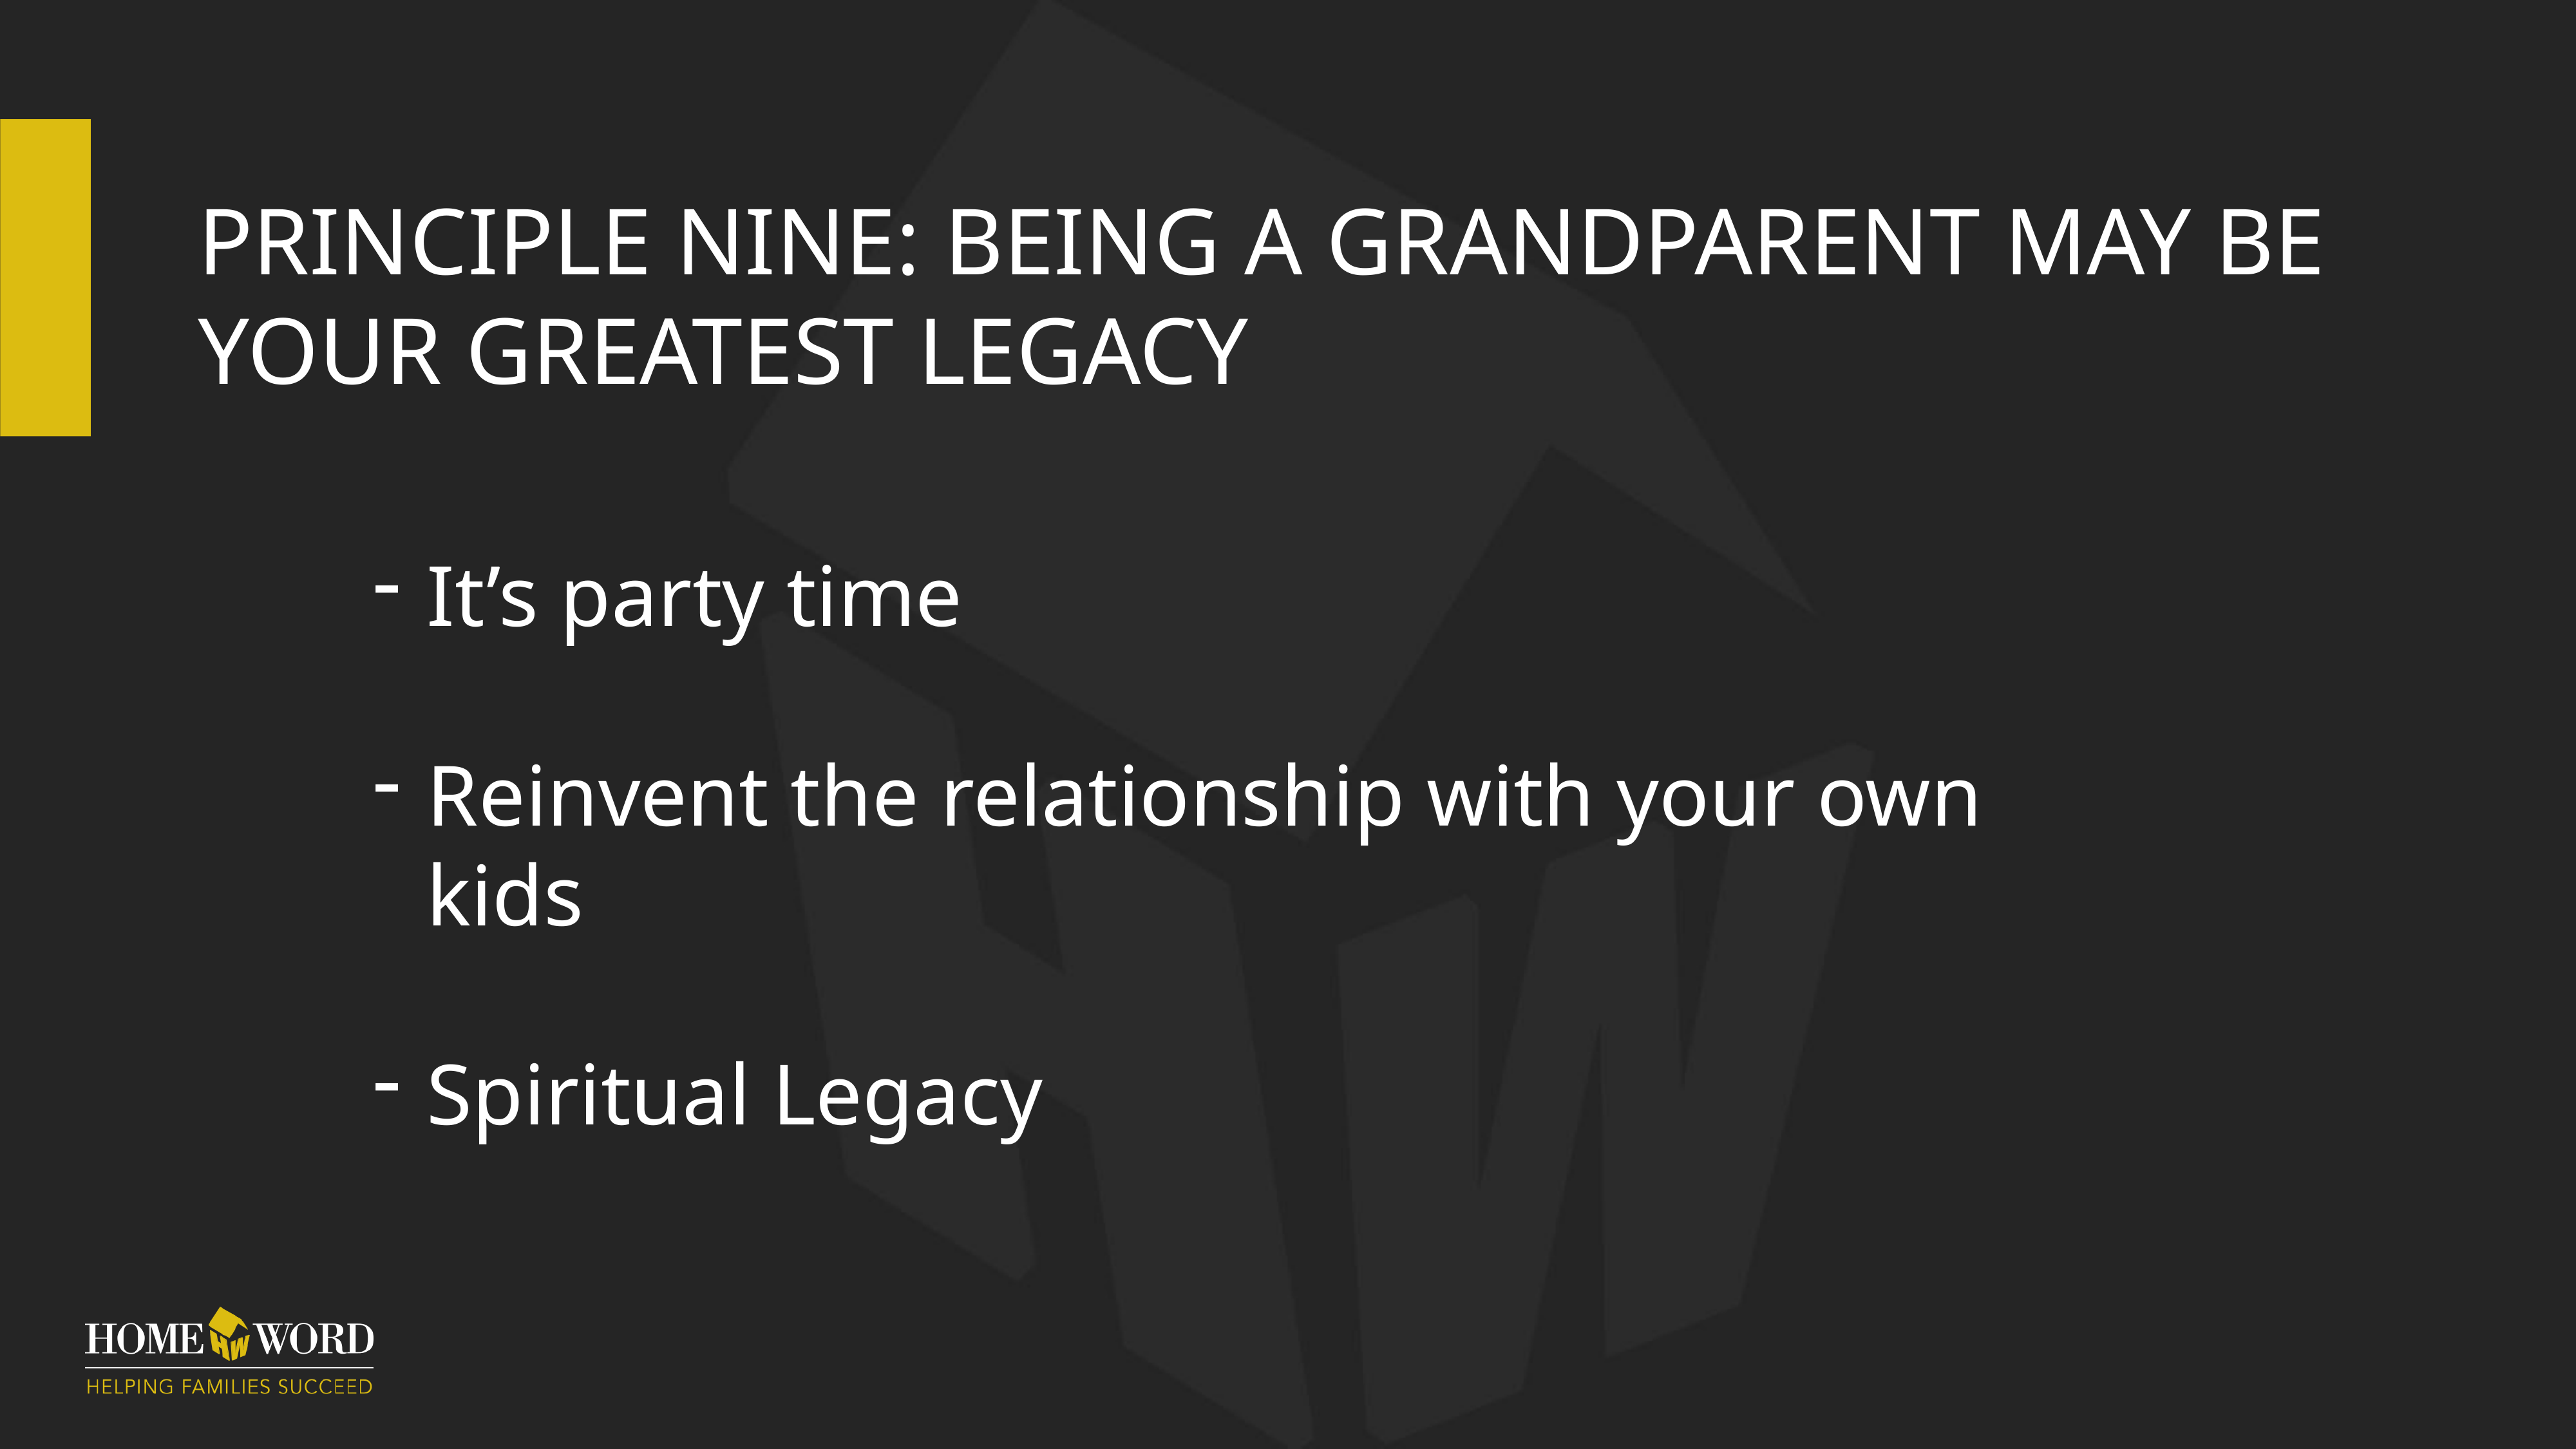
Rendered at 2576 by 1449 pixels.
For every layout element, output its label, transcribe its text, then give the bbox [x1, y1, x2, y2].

title Principle Nine: Being a Grandparent May Be Your Greatest Legacy [192, 120, 2423, 466]
text_box It’s party time Reinvent the relationship with your own kids Spiritual Legacy [368, 538, 2061, 1234]
picture [0, 0, 2576, 1449]
